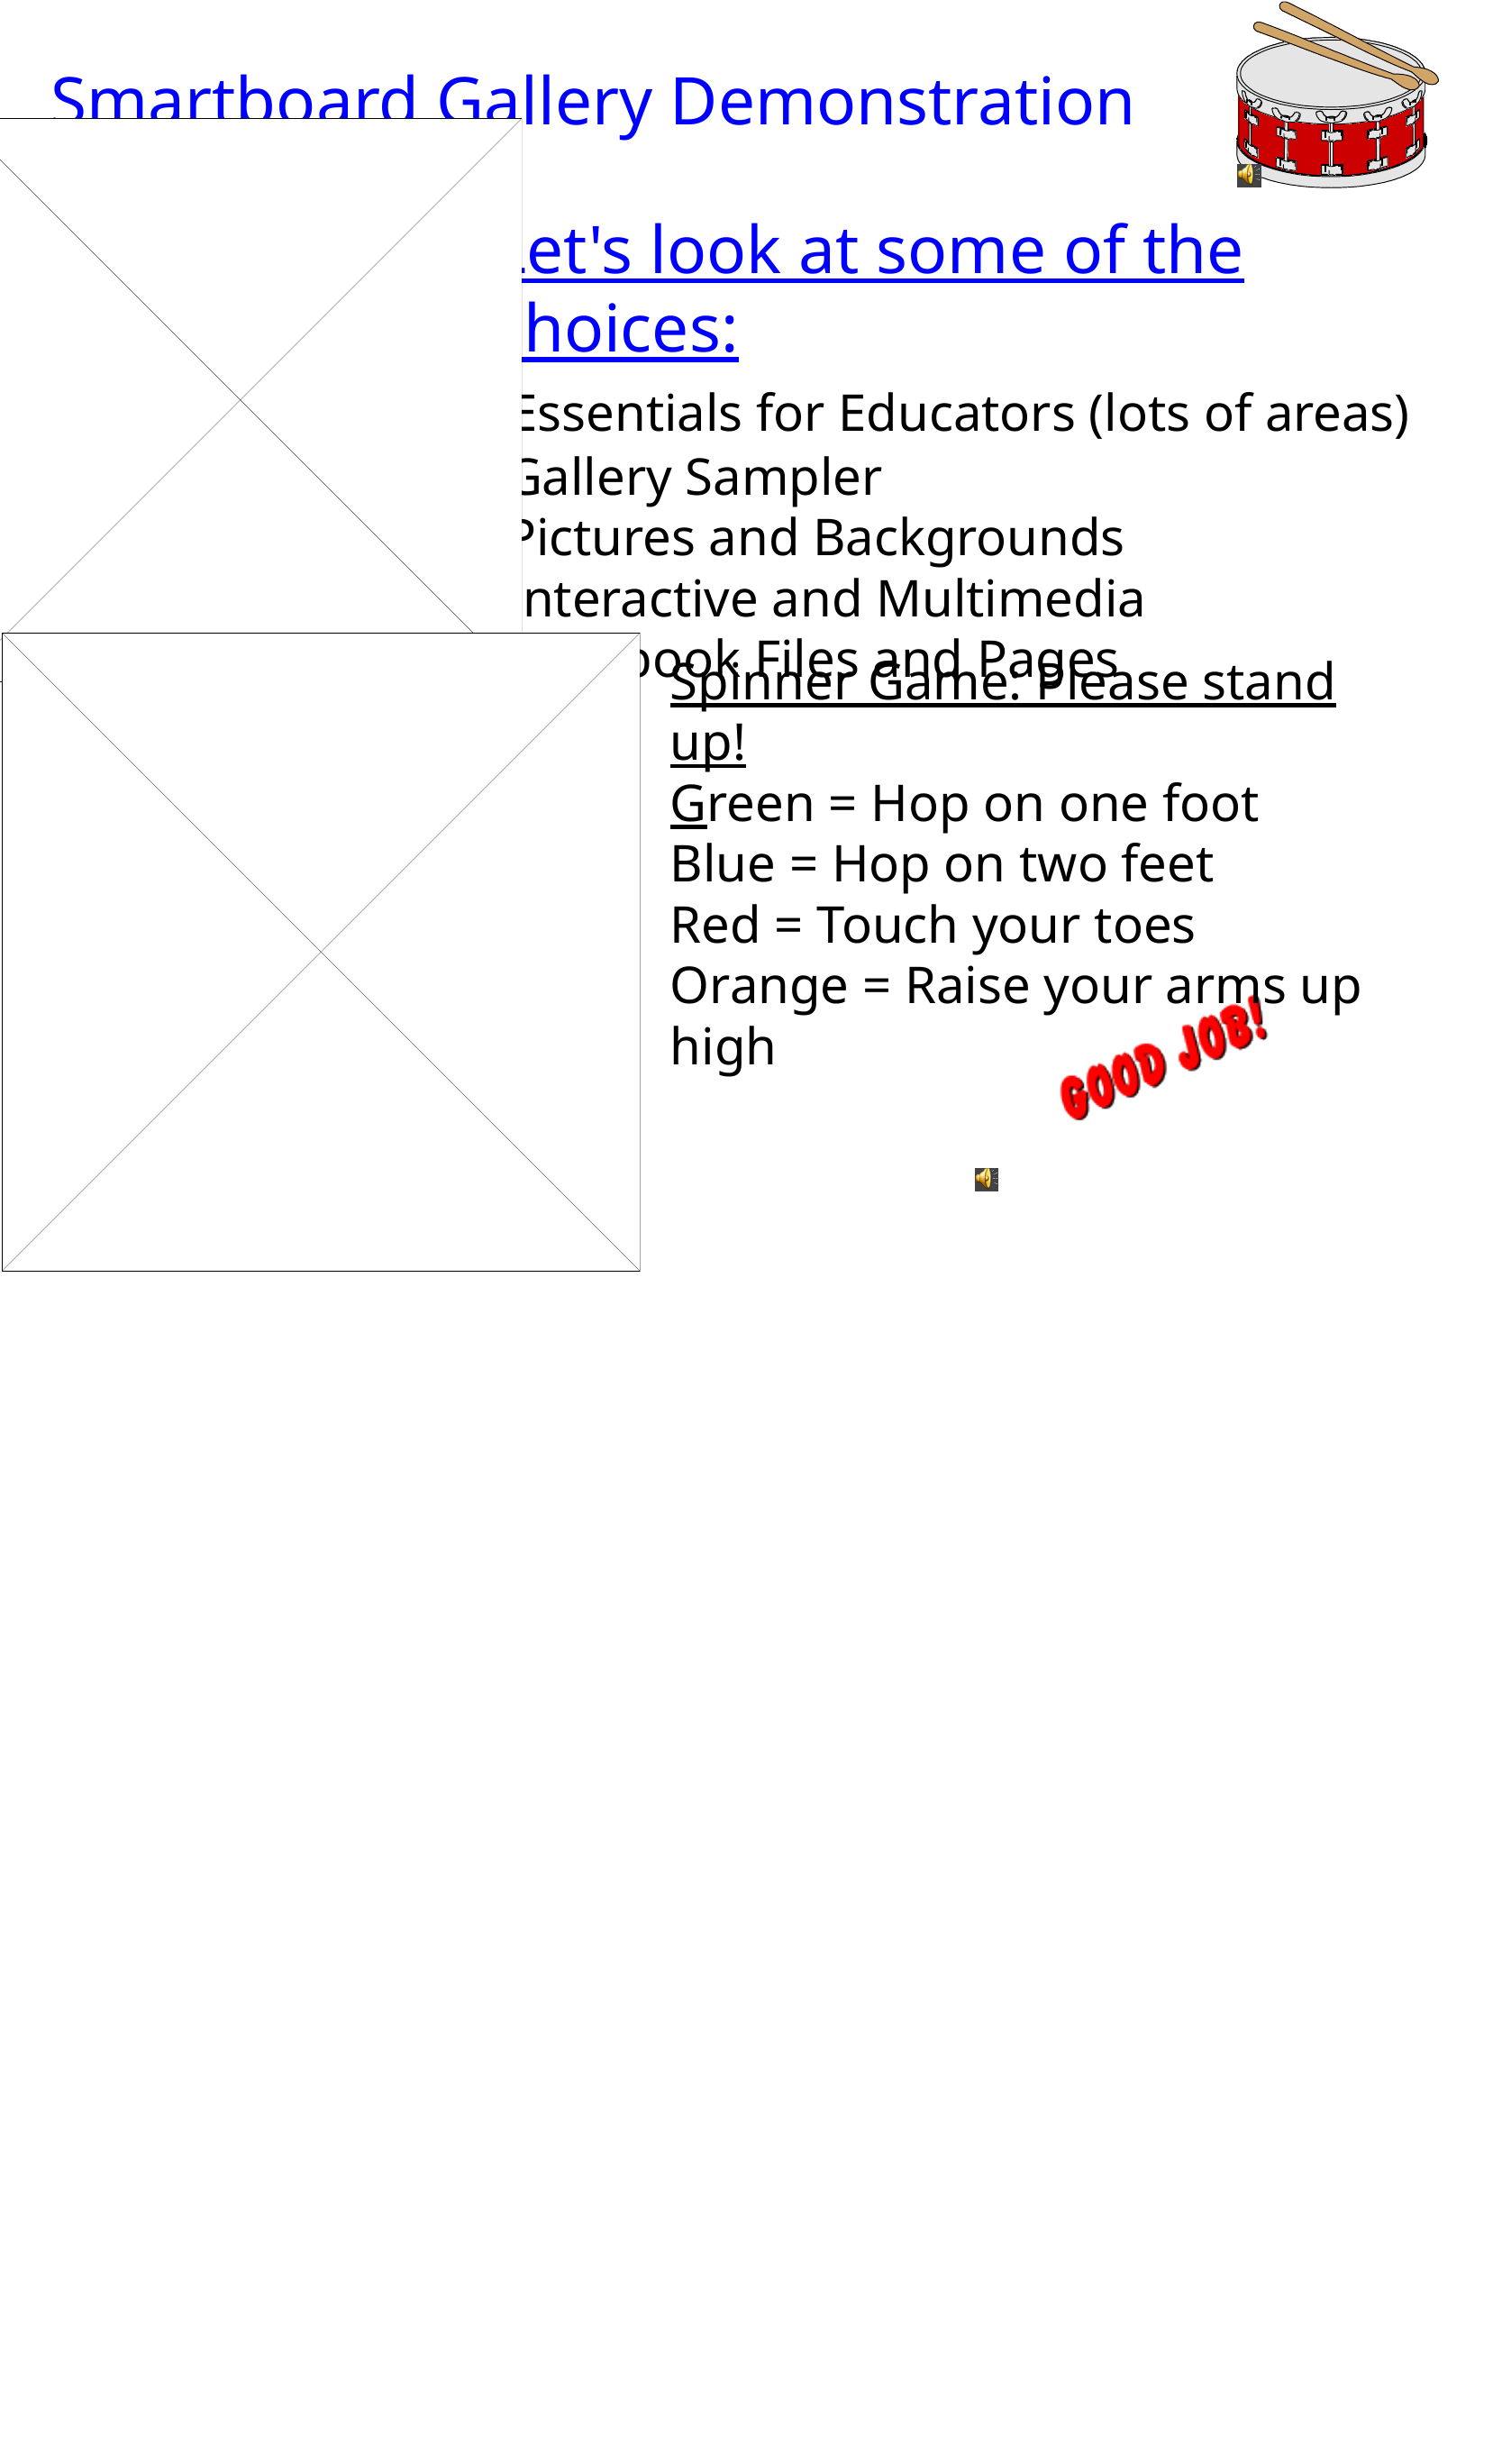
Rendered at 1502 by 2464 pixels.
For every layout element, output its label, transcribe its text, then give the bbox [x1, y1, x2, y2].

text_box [973, 910, 1351, 1193]
text_box Spinner Game: Please stand up! Green = Hop on one foot Blue = Hop on two feet Red = Touch your toes Orange = Raise your arms up high [657, 642, 1427, 1081]
text_box Smartboard Gallery Demonstration [37, 52, 1168, 145]
text_box Let's look at some of the choices: ·Essentials for Educators (lots of areas) ·Gallery Sampler ·Pictures and Backgrounds ·Interactive and Multimedia ·Notebook Files and Pages [523, 200, 1444, 695]
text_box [1236, 1, 1439, 189]
